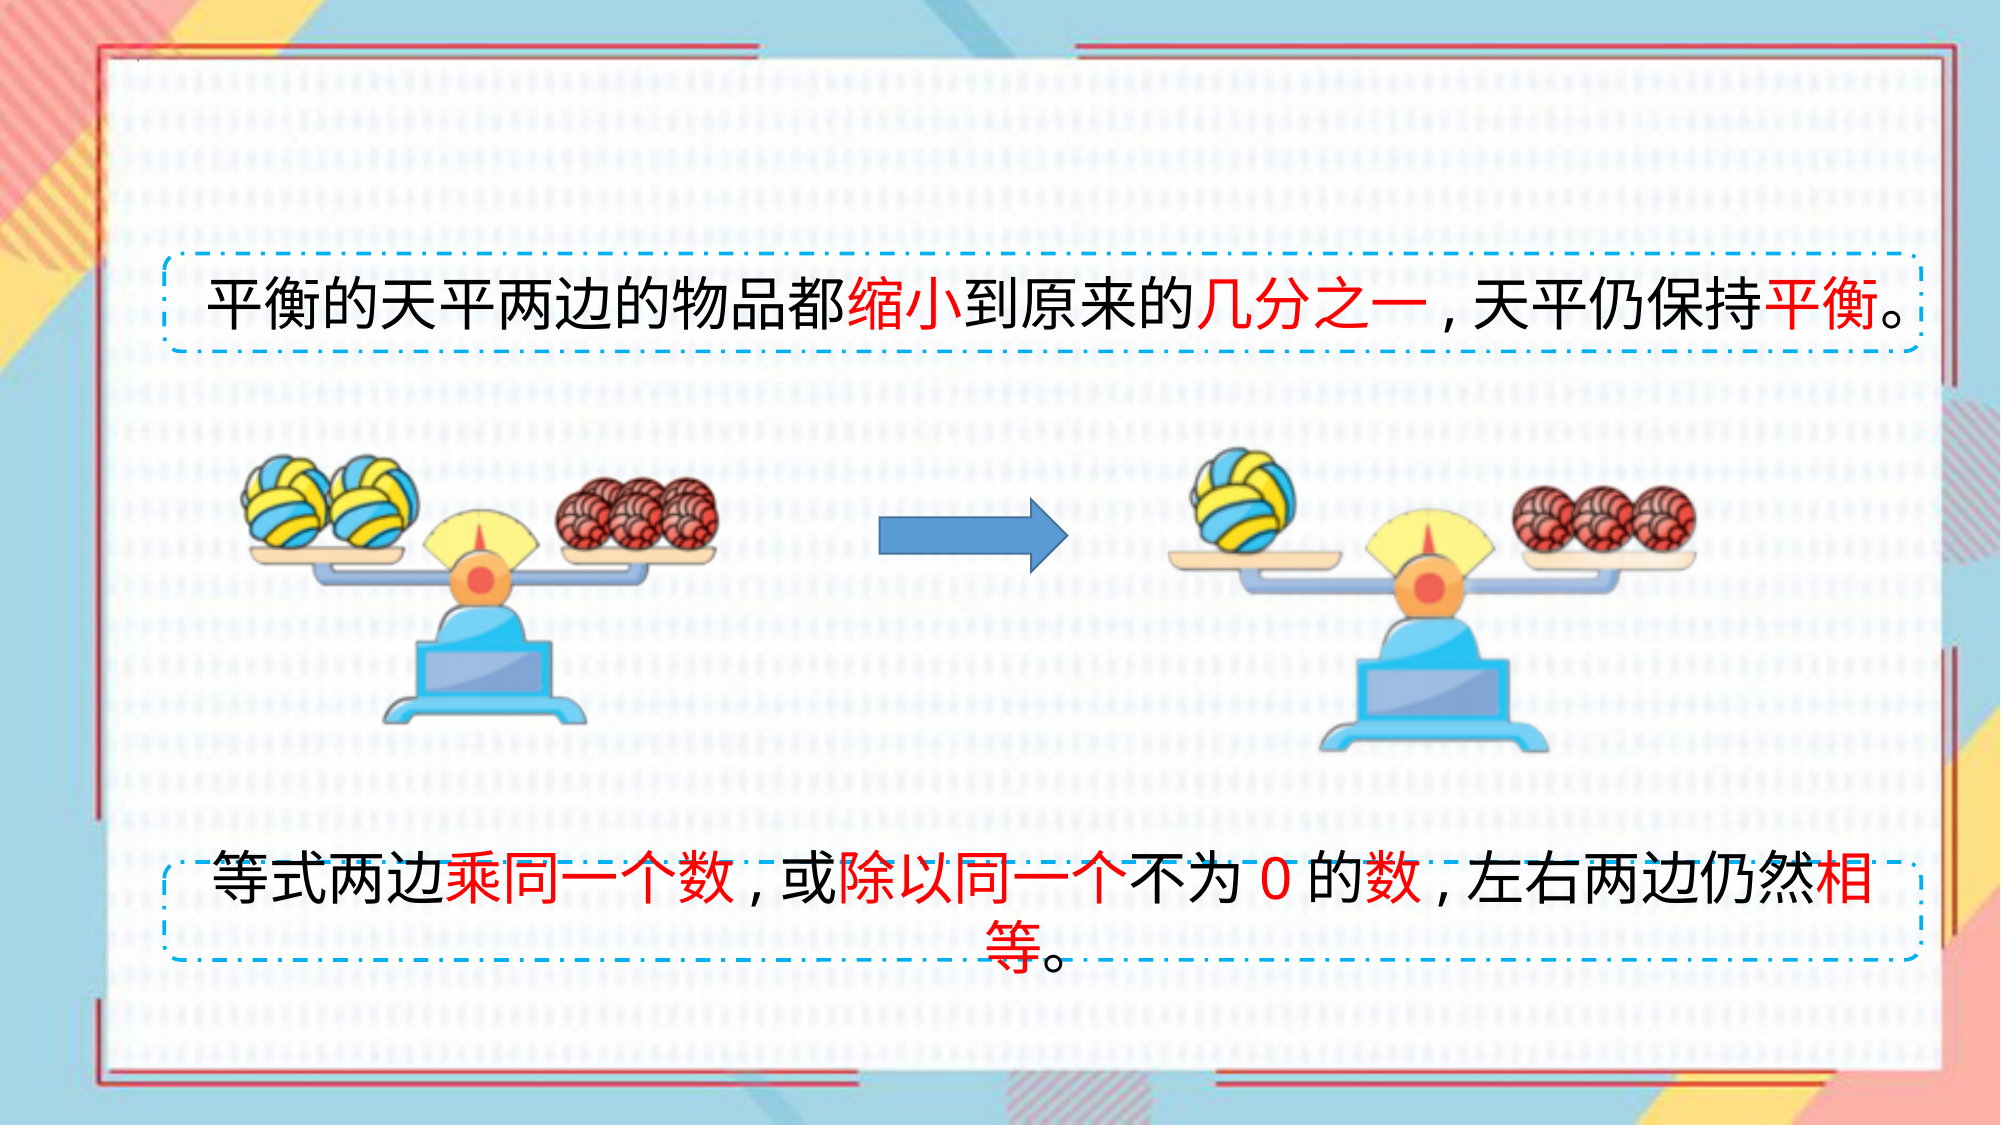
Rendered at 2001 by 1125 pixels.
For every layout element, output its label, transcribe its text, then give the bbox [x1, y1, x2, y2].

text_box 平衡的天平两边的物品都缩小到原来的几分之一,天平仍保持平衡。 [163, 252, 1923, 353]
text_box [878, 496, 1069, 575]
picture [0, 0, 2001, 1125]
text_box 等式两边乘同一个数,或除以同一个不为0的数,左右两边仍然相等。 [163, 860, 1923, 961]
